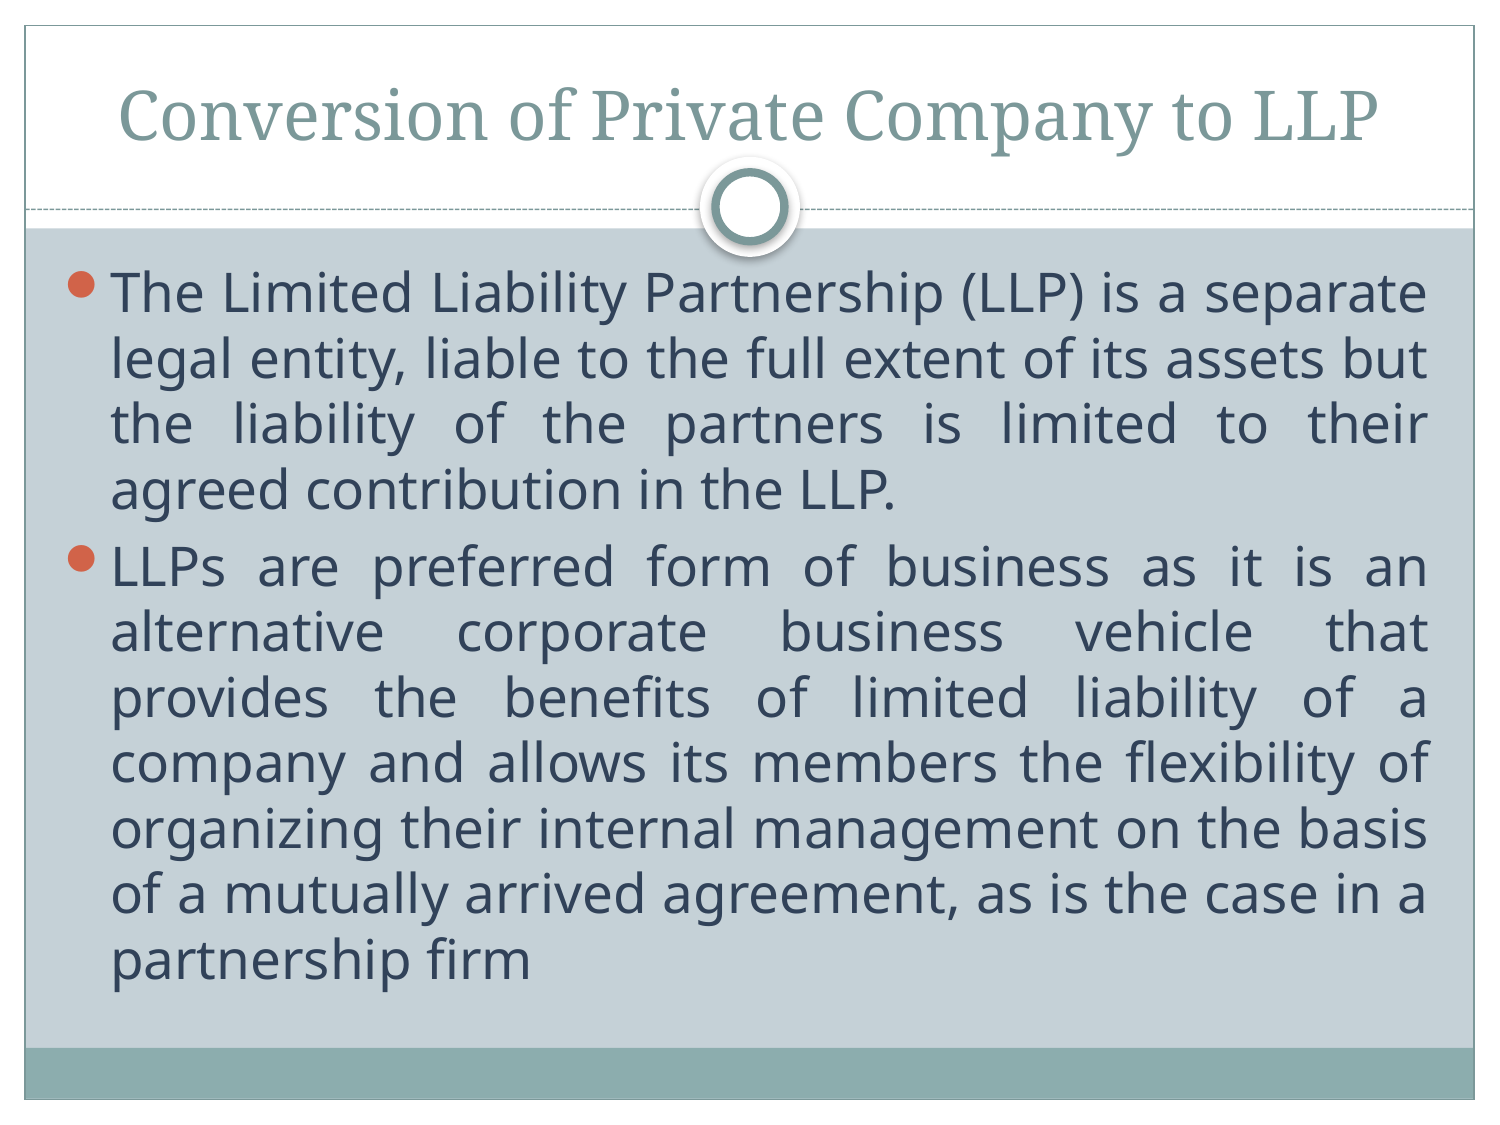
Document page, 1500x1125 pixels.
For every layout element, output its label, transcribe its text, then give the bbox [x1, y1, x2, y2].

title Conversion of Private Company to LLP [49, 37, 1450, 162]
list The Limited Liability Partnership (LLP) is a separate legal entity, liable to the full extent of its assets but the liability of the partners is limited to their agreed contribution in the LLP. LLPs are preferred form of business as it is an alternative corporate business vehicle that provides the benefits of limited liability of a company and allows its members the flexibility of organizing their internal management on the basis of a mutually arrived agreement, as is the case in a partnership firm [49, 250, 1445, 1001]
